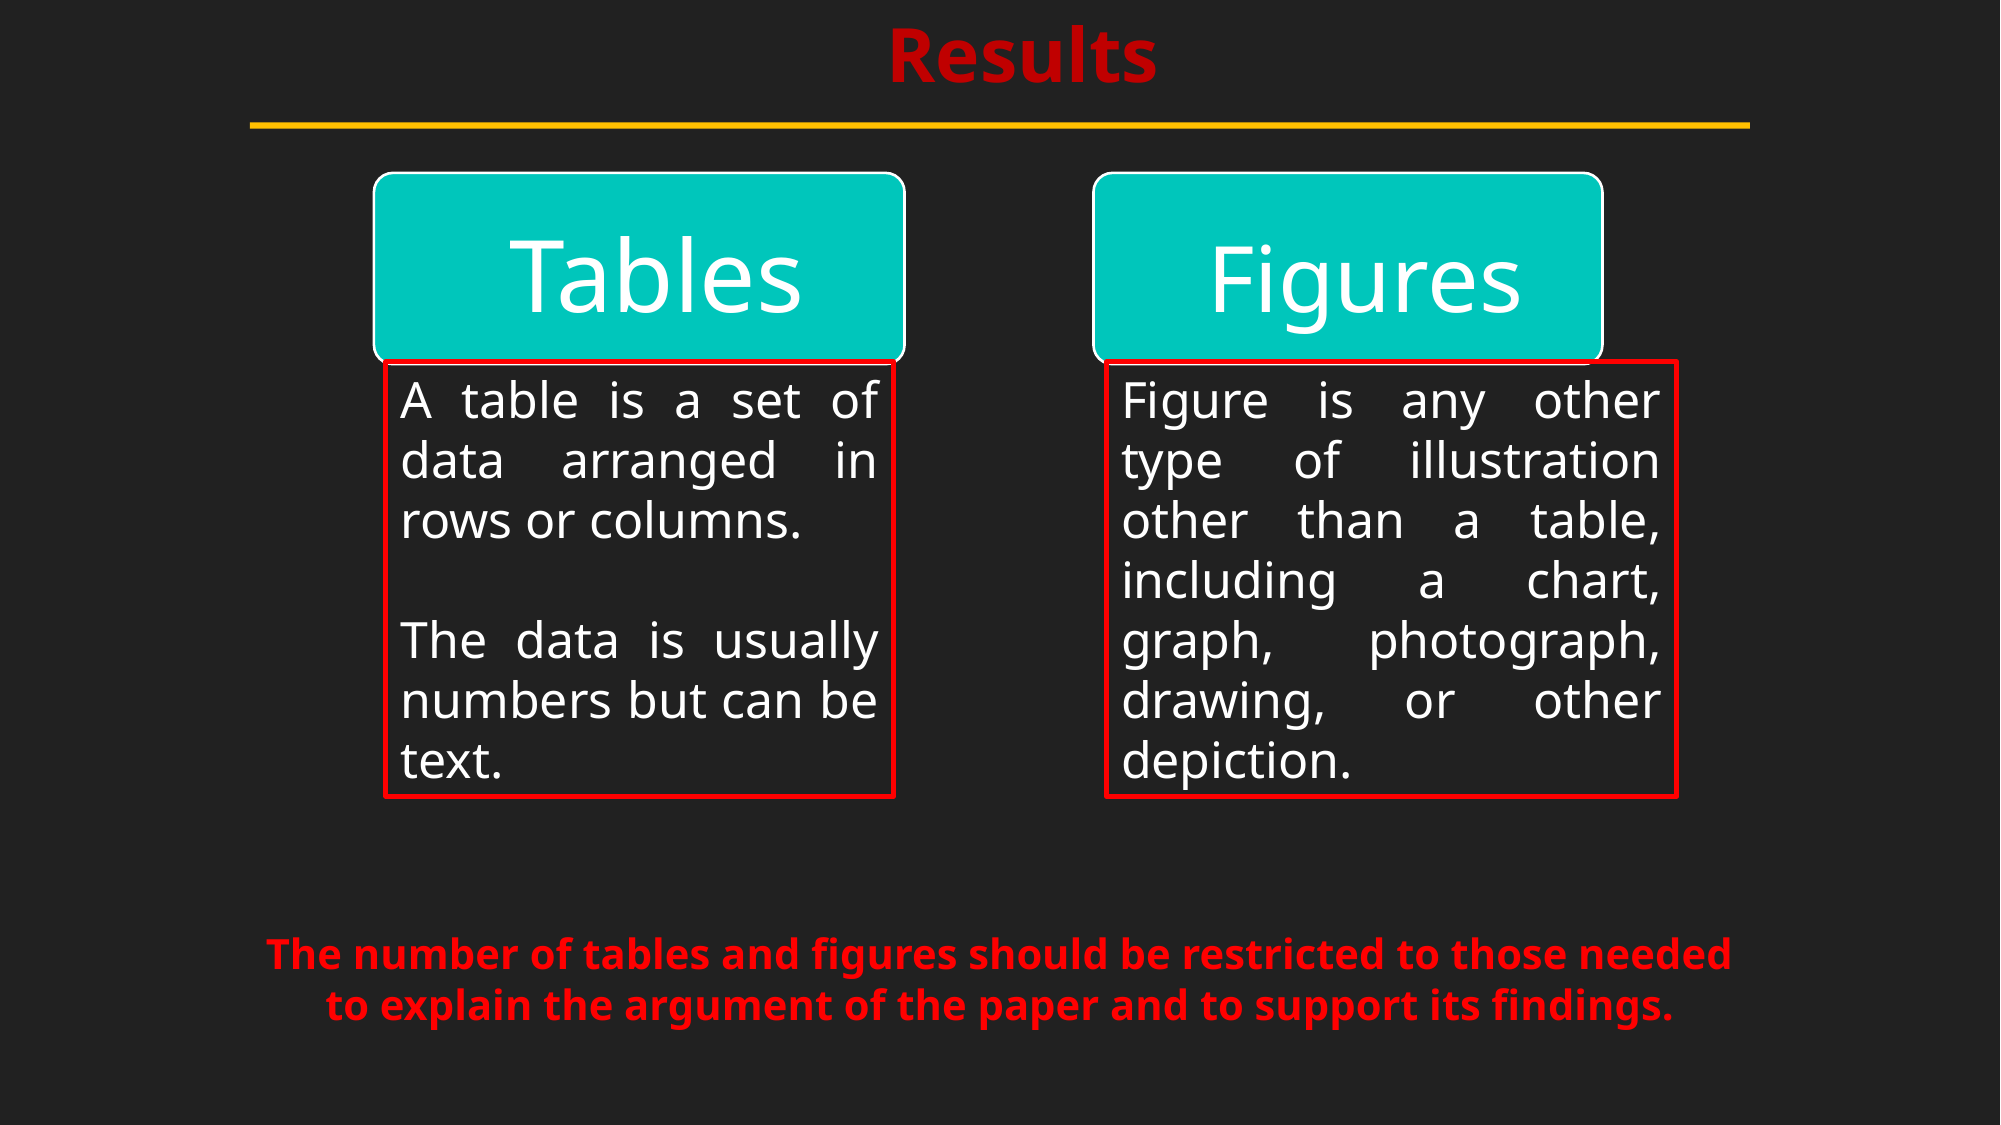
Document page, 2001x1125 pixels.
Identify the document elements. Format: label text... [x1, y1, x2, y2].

text_box A table is a set of data arranged in rows or columns. The data is usually numbers but can be text. [385, 365, 894, 797]
text_box Figure is any other type of illustration other than a table, including a chart, graph, photograph, drawing, or other depiction. [1106, 361, 1677, 797]
text_box Results [332, 0, 1715, 105]
text_box The number of tables and figures should be restricted to those needed to explain the argument of the paper and to support its findings. [249, 921, 1750, 1036]
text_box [373, 172, 1603, 365]
